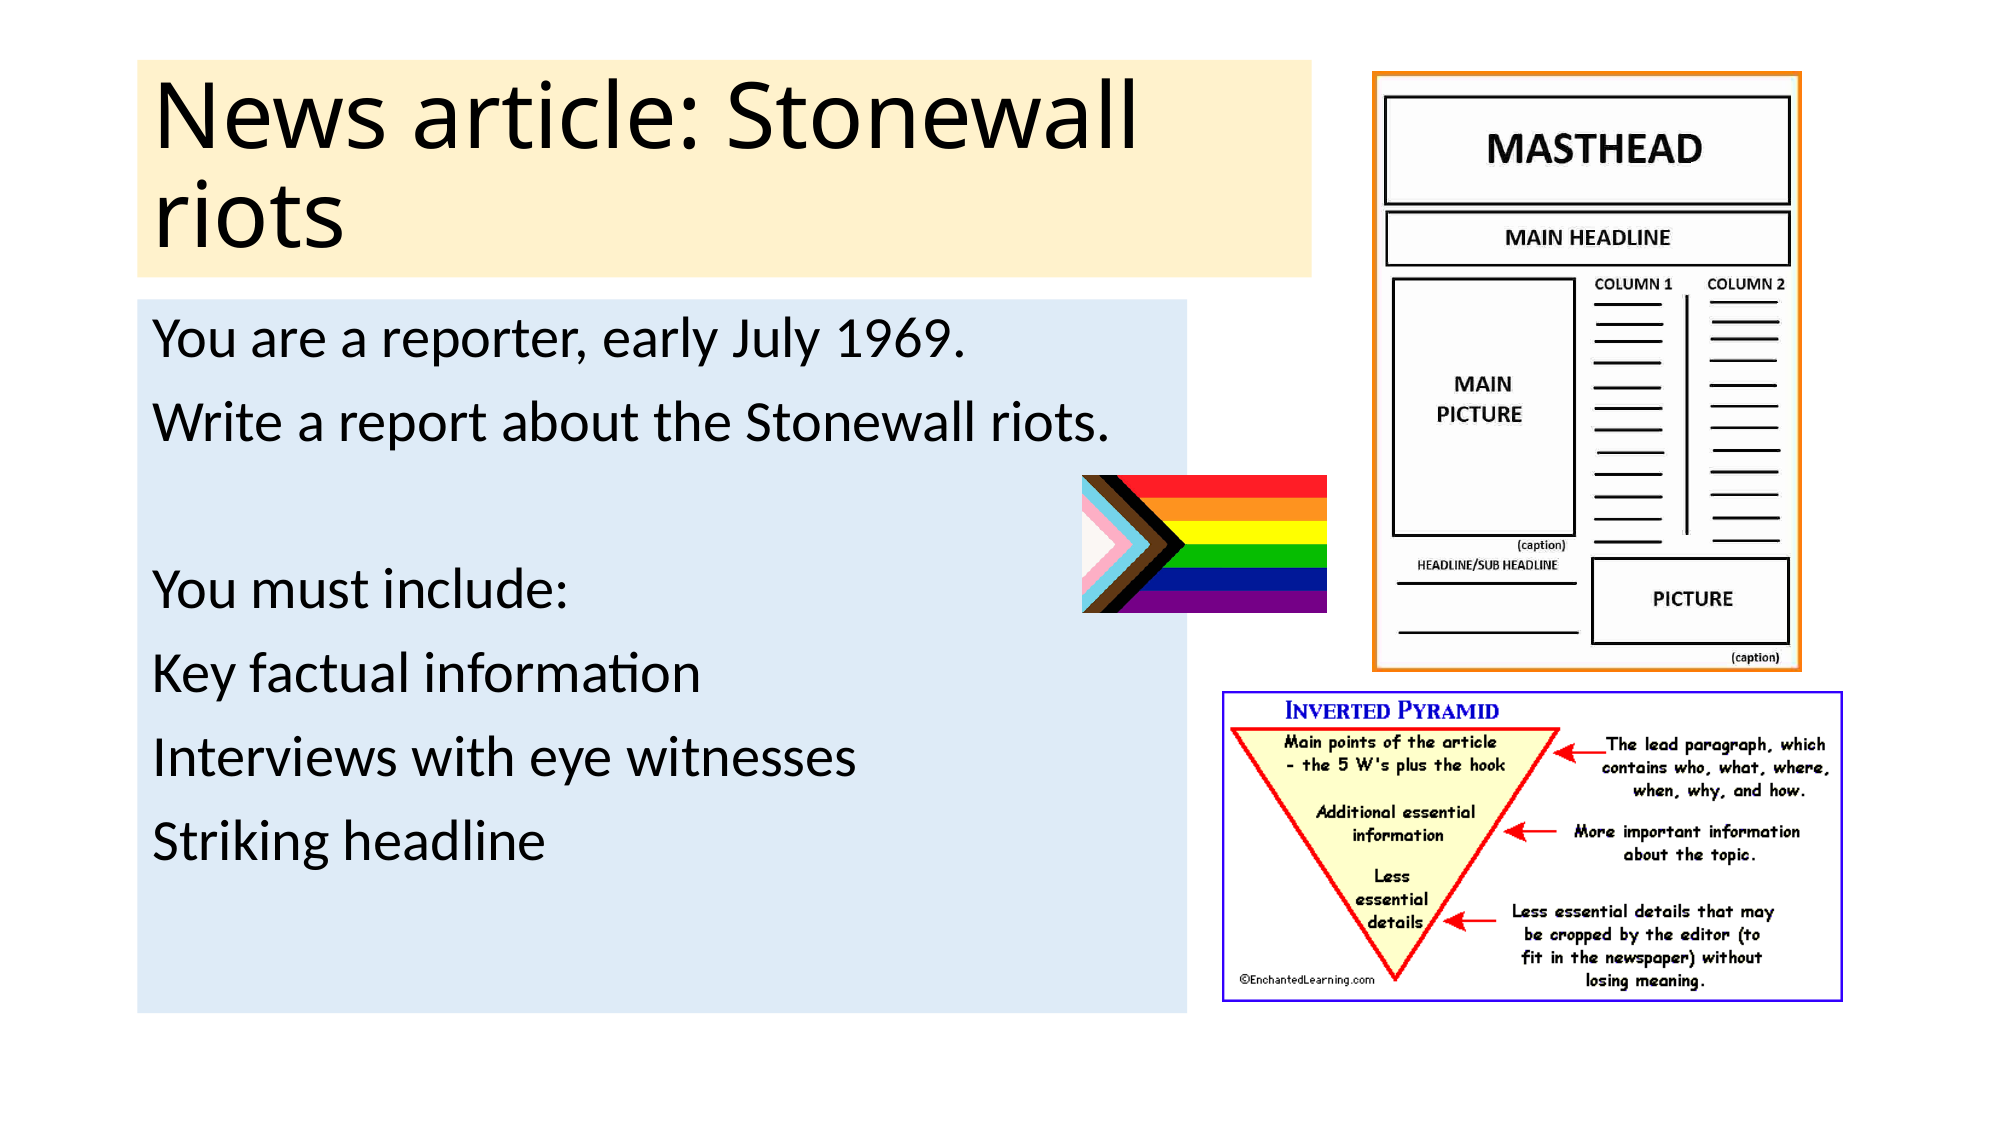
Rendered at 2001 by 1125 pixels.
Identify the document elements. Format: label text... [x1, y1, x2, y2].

title News article: Stonewall riots [137, 59, 1312, 278]
picture [1222, 691, 1843, 1002]
picture [1372, 71, 1802, 672]
picture [1082, 475, 1327, 613]
list You are a reporter, early July 1969. Write a report about the Stonewall riots. You must include: Key factual information Interviews with eye witnesses Striking headline [137, 299, 1188, 1014]
